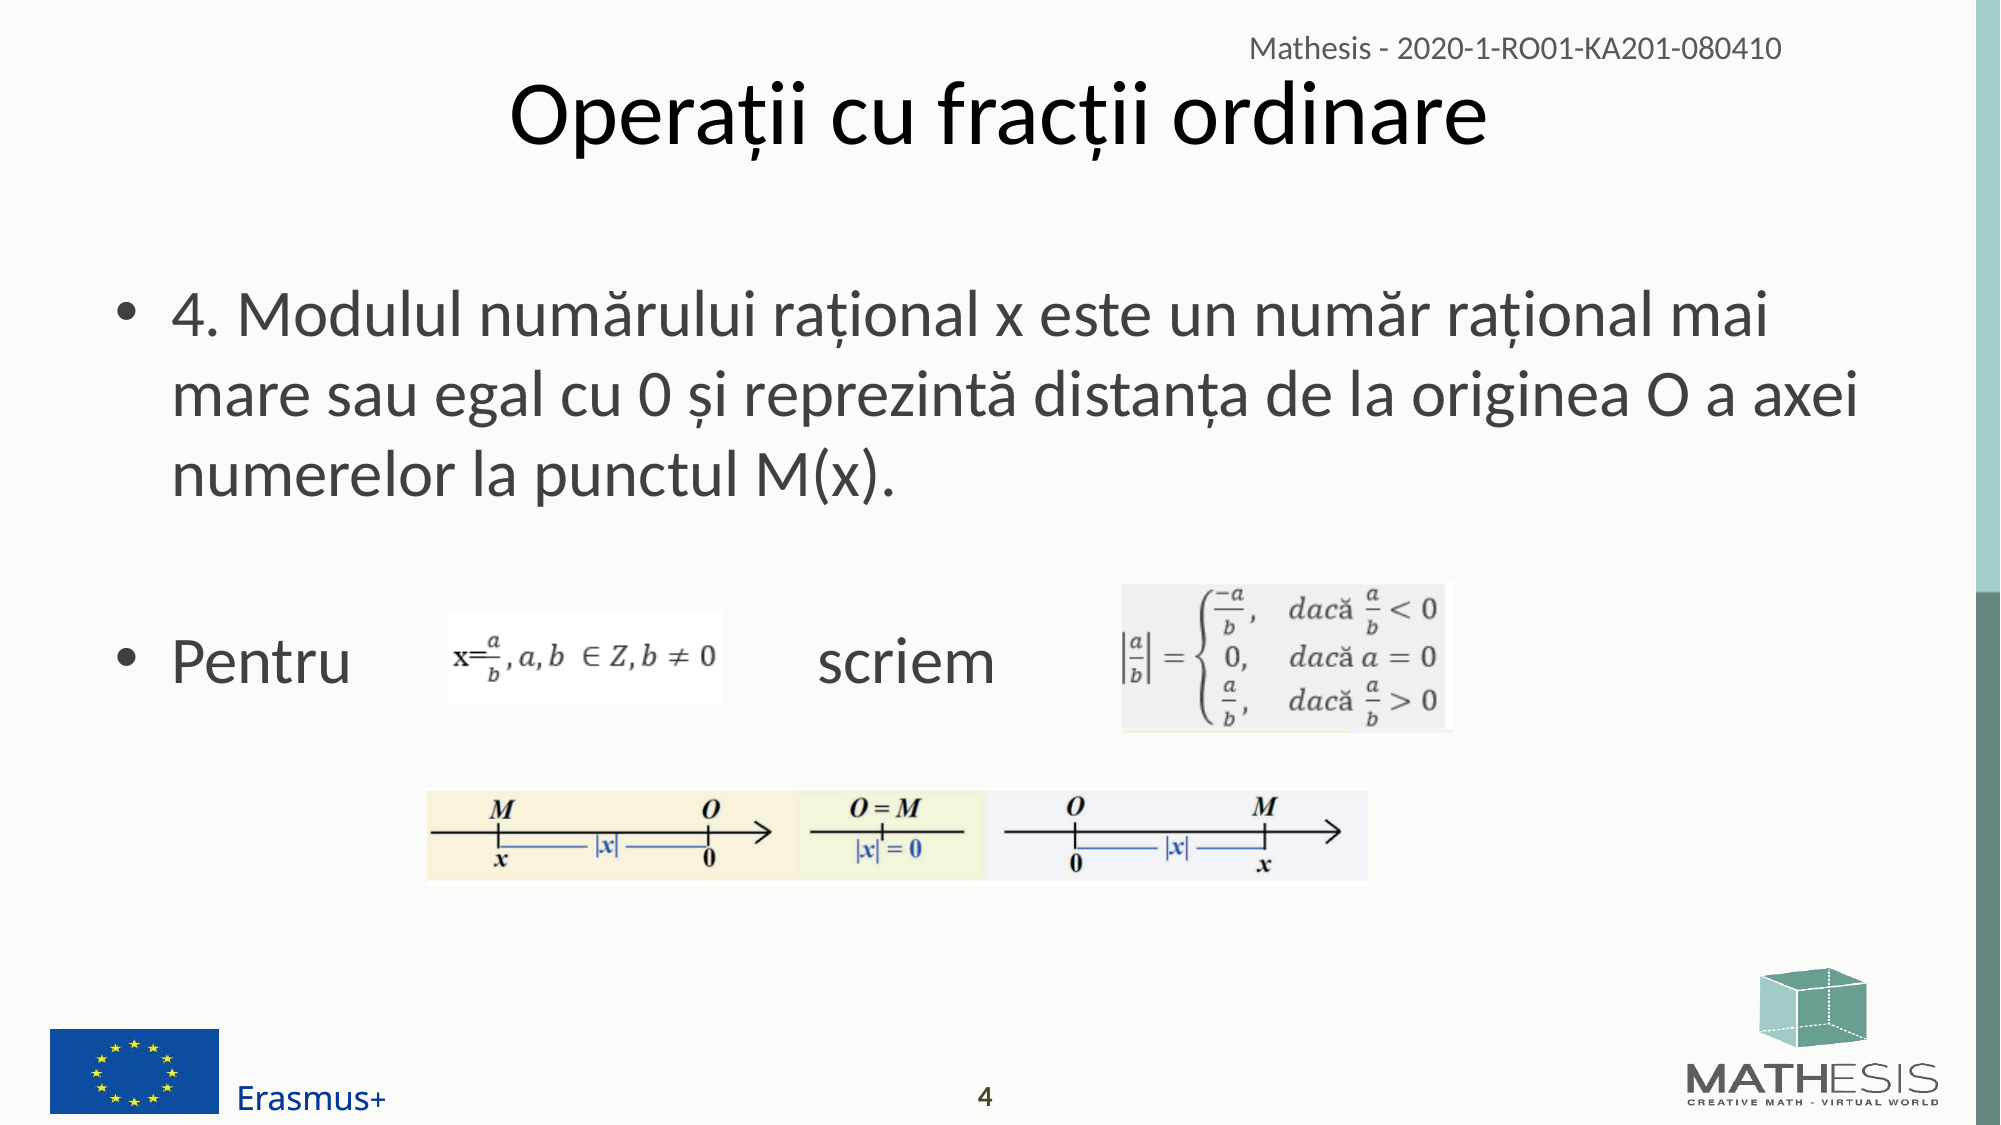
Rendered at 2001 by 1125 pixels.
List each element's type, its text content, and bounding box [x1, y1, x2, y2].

picture [1122, 582, 1455, 733]
picture [426, 788, 1368, 886]
title Operații cu fracții ordinare [99, 45, 1900, 233]
list 4. Modulul numărului rațional x este un număr rațional mai mare sau egal cu 0 și reprezintă distanța de la originea O a axei numerelor la punctul M(x). Pentru scriem [99, 262, 1900, 1005]
picture [50, 1029, 219, 1114]
picture [447, 611, 722, 705]
